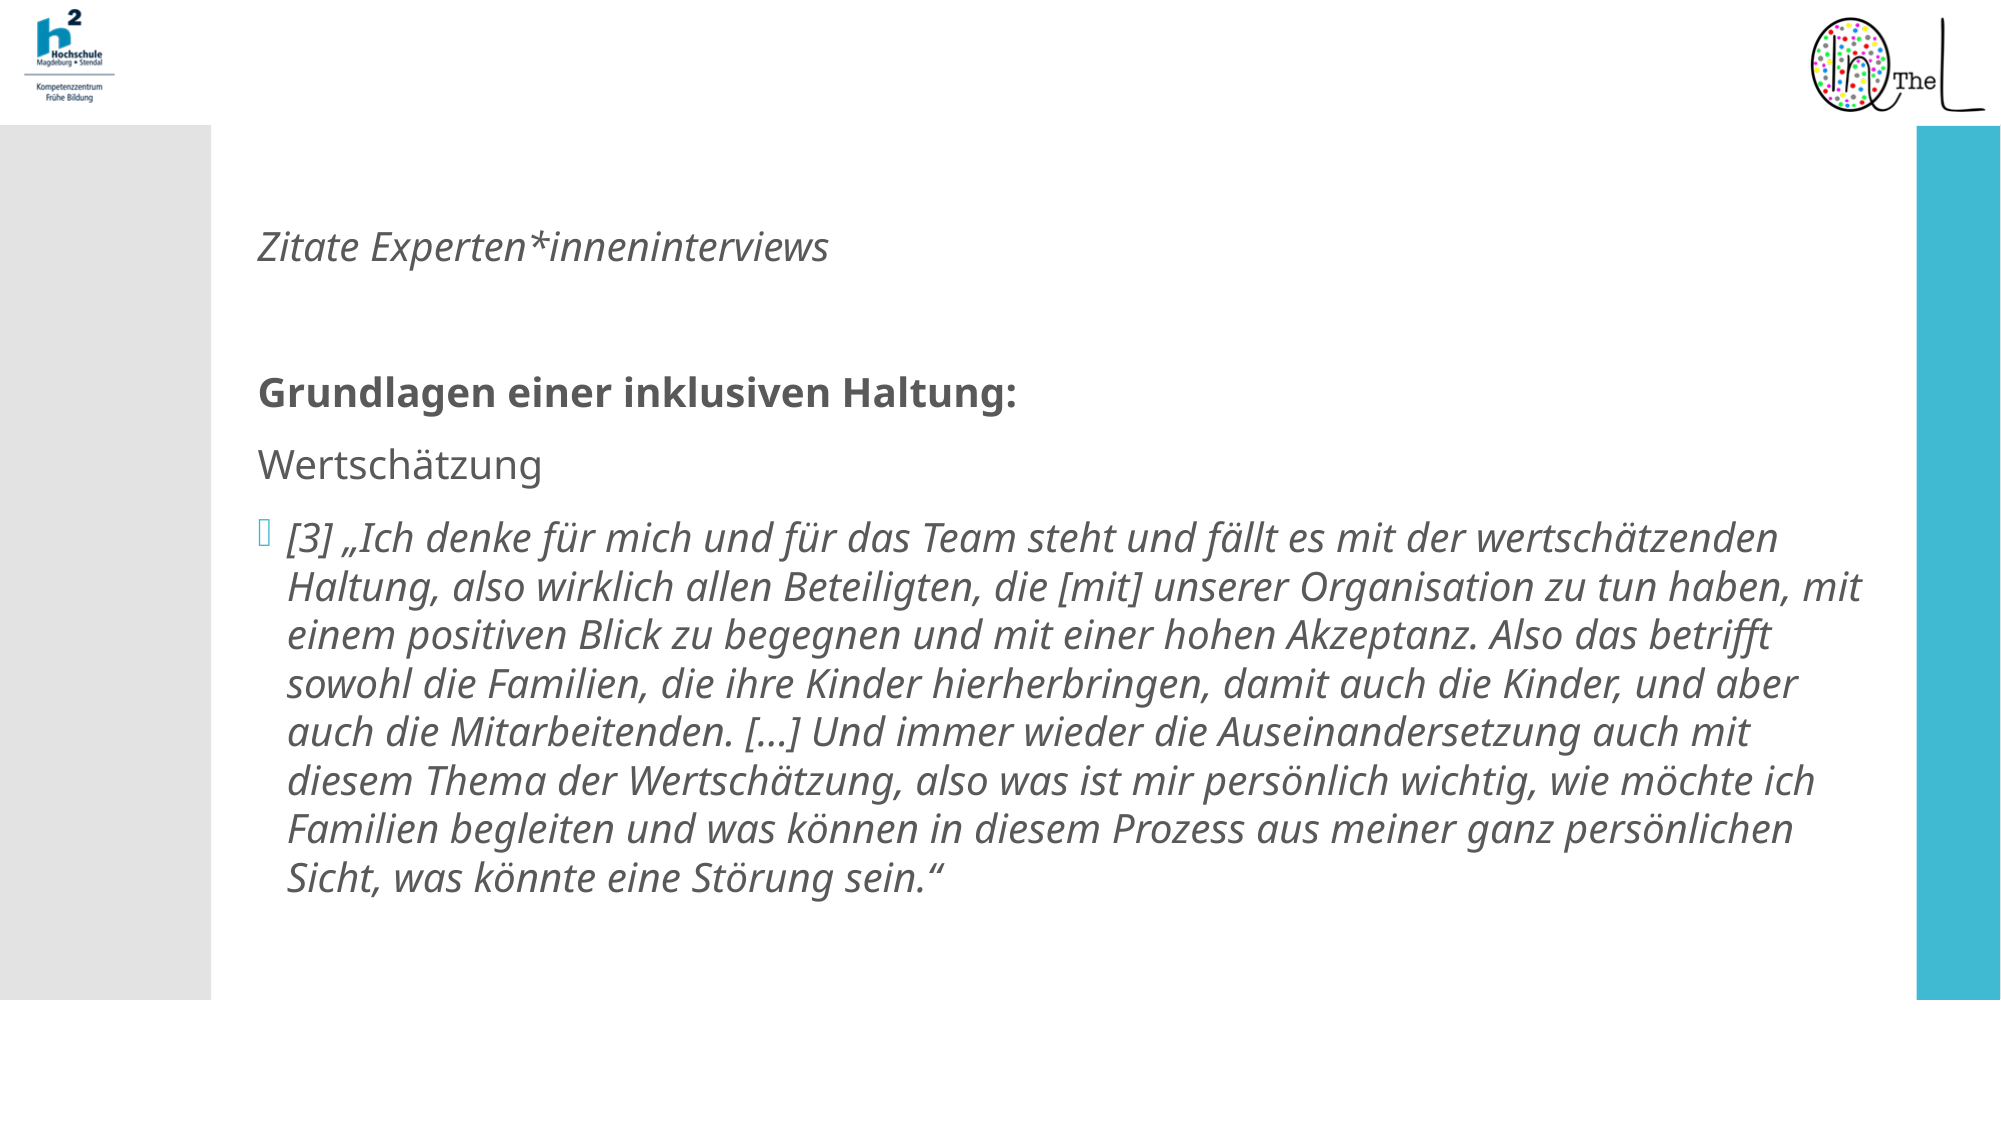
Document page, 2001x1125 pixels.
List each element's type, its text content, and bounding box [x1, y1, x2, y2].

list Zitate Experten*inneninterviews Grundlagen einer inklusiven Haltung: Wertschätzung [3] „Ich denke für mich und für das Team steht und fällt es mit der wertschätzenden Haltung, also wirklich allen Beteiligten, die [mit] unserer Organisation zu tun haben, mit einem positiven Blick zu begegnen und mit einer hohen Akzeptanz. Also das betrifft sowohl die Familien, die ihre Kinder hierherbringen, damit auch die Kinder, und aber auch die Mitarbeitenden. […] Und immer wieder die Auseinandersetzung auch mit diesem Thema der Wertschätzung, also was ist mir persönlich wichtig, wie möchte ich Familien begleiten und was können in diesem Prozess aus meiner ganz persönlichen Sicht, was könnte eine Störung sein.“ [242, 213, 1885, 912]
text_box [1916, 125, 2000, 1001]
picture [13, 0, 127, 113]
text_box [0, 0, 2000, 1125]
picture [1809, 17, 1987, 113]
text_box [0, 124, 212, 1001]
